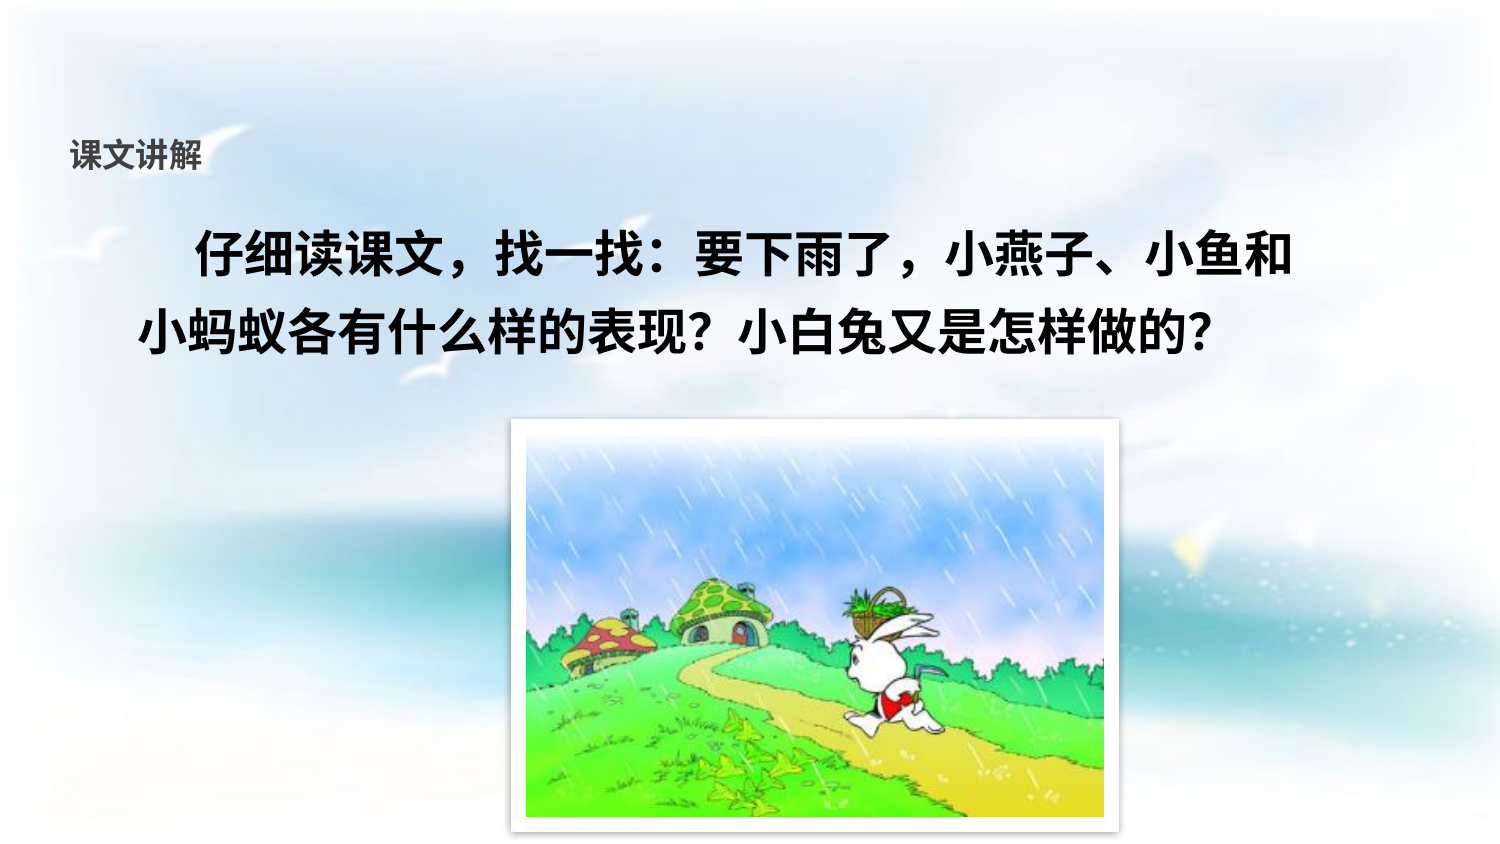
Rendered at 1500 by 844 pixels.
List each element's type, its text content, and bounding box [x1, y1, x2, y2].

text_box 课文讲解 [54, 126, 218, 182]
picture [0, 0, 1500, 844]
text_box 仔细读课文，找一找：要下雨了，小燕子、小鱼和小蚂蚁各有什么样的表现？小白兔又是怎样做的？ [122, 197, 1332, 368]
